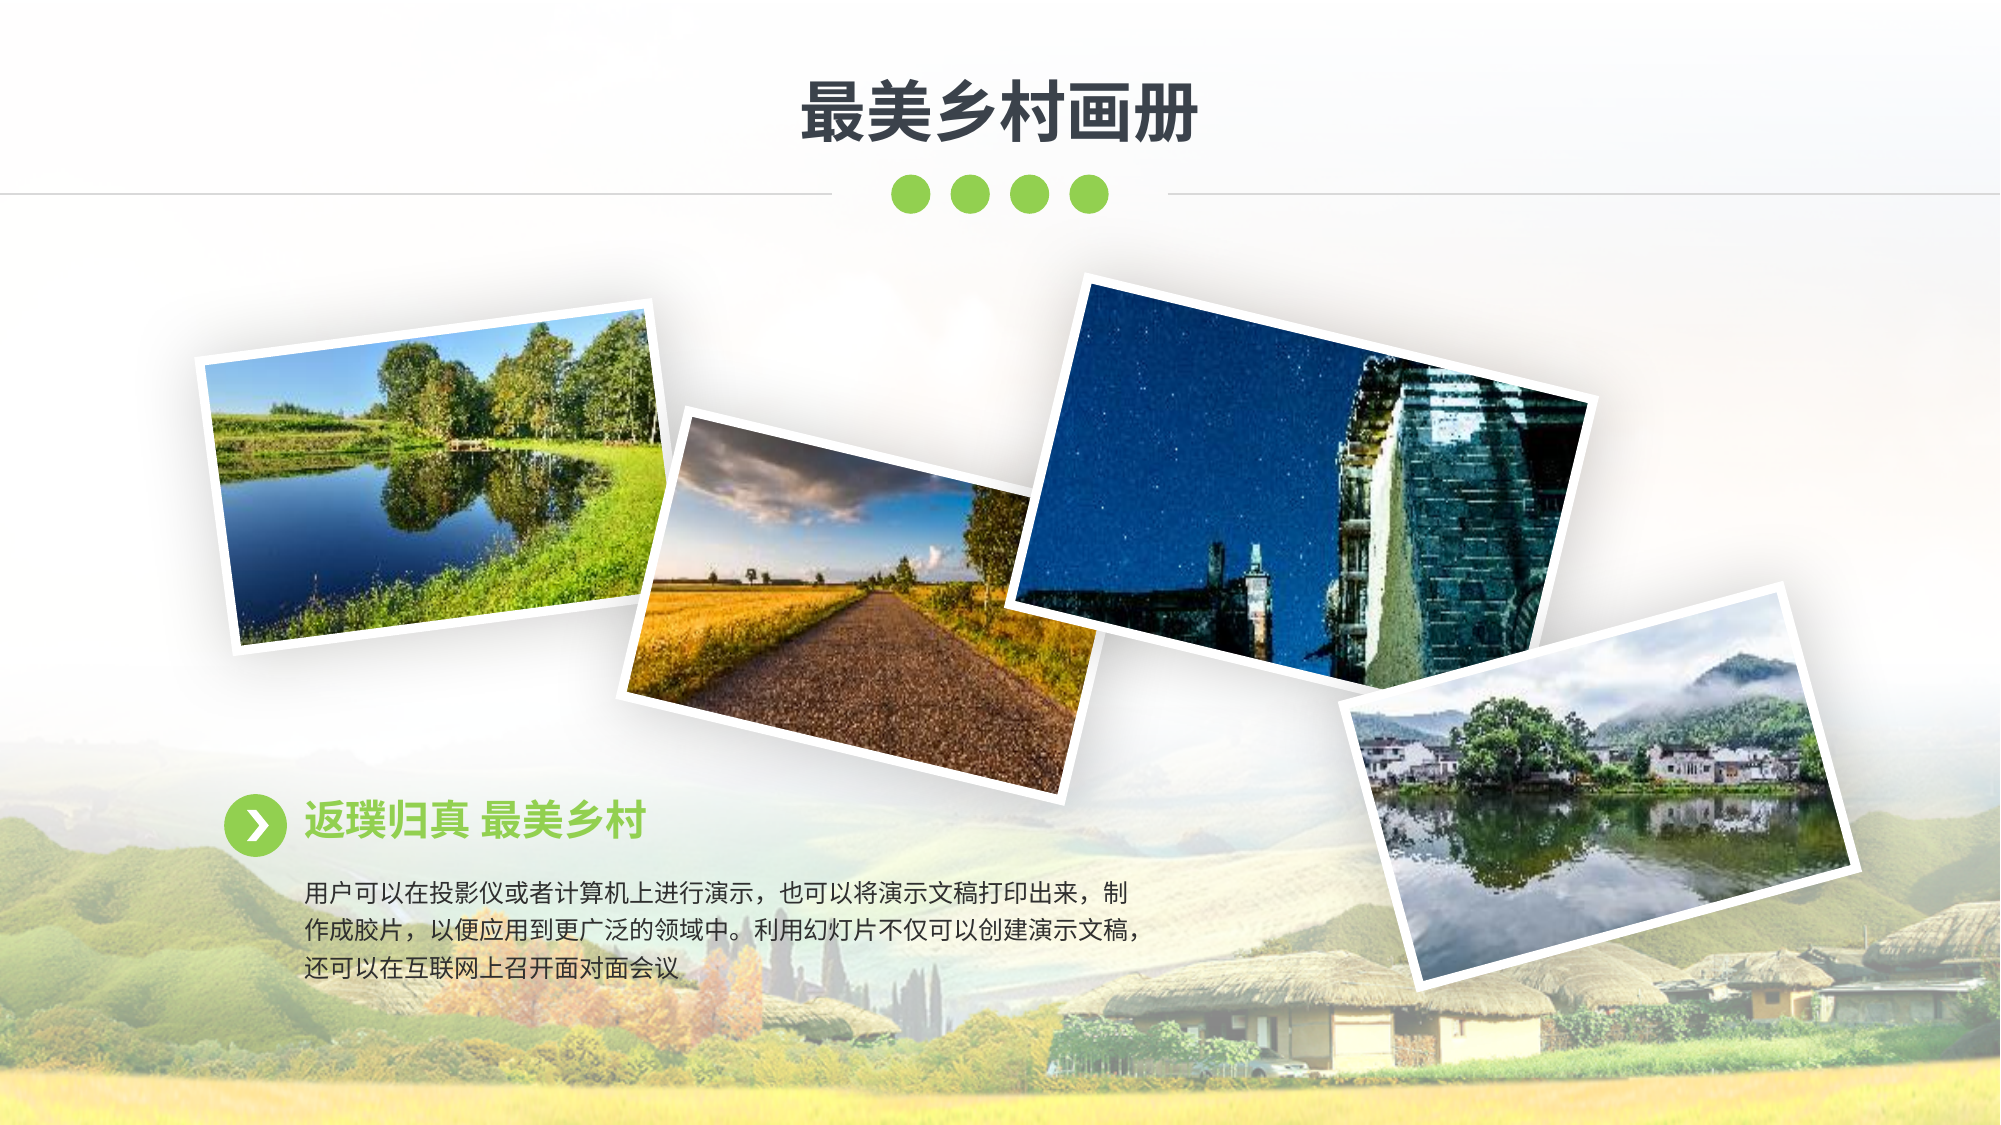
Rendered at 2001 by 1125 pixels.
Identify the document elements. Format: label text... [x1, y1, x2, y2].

text_box [619, 409, 1094, 786]
text_box 最美乡村画册 [784, 62, 1216, 158]
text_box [224, 786, 1148, 992]
text_box [198, 302, 663, 653]
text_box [0, 174, 2000, 214]
text_box [1342, 585, 1858, 989]
text_box [1008, 276, 1595, 685]
